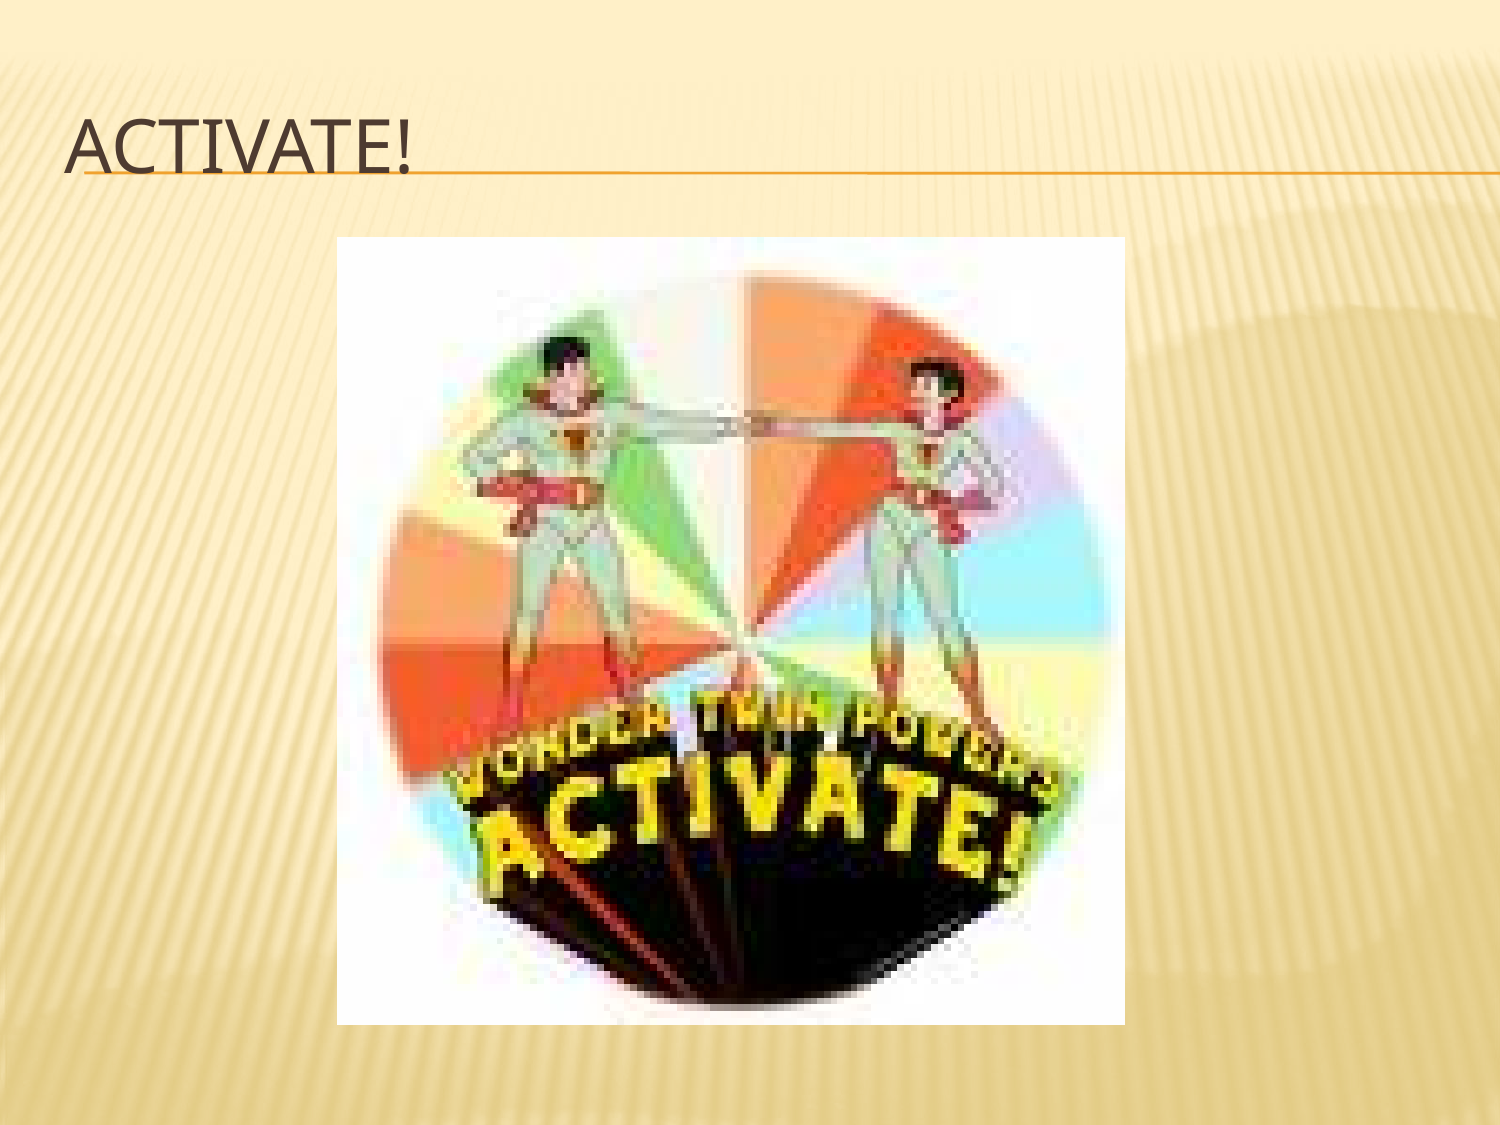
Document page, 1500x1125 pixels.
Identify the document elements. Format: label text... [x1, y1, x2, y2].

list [337, 237, 1126, 1026]
title Activate! [50, 75, 1475, 213]
